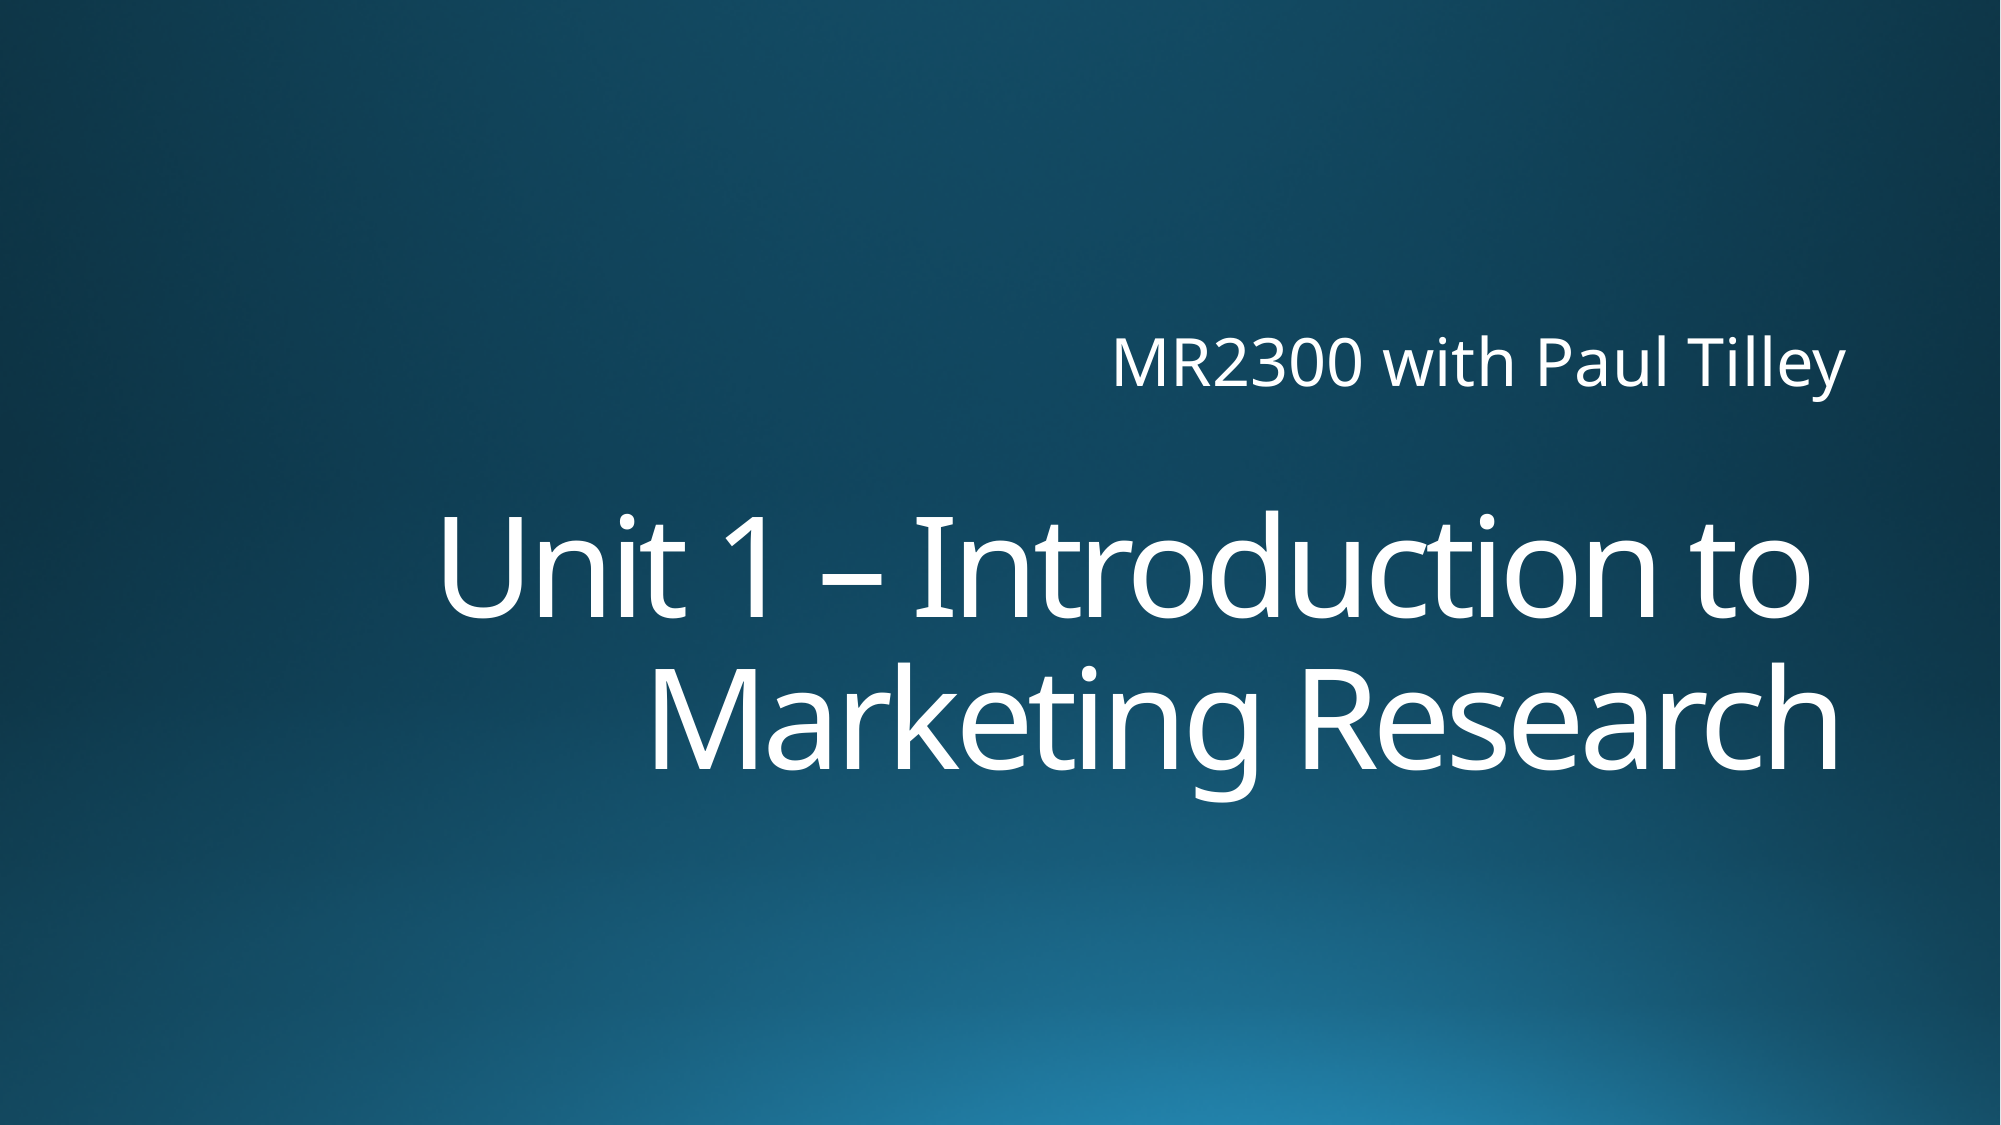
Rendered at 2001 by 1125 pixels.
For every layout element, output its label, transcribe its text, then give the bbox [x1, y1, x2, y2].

title Unit 1 – Introduction to Marketing Research [362, 489, 1863, 1052]
picture [0, 0, 2001, 1125]
subtitle MR2300 with Paul Tilley [362, 285, 1863, 409]
